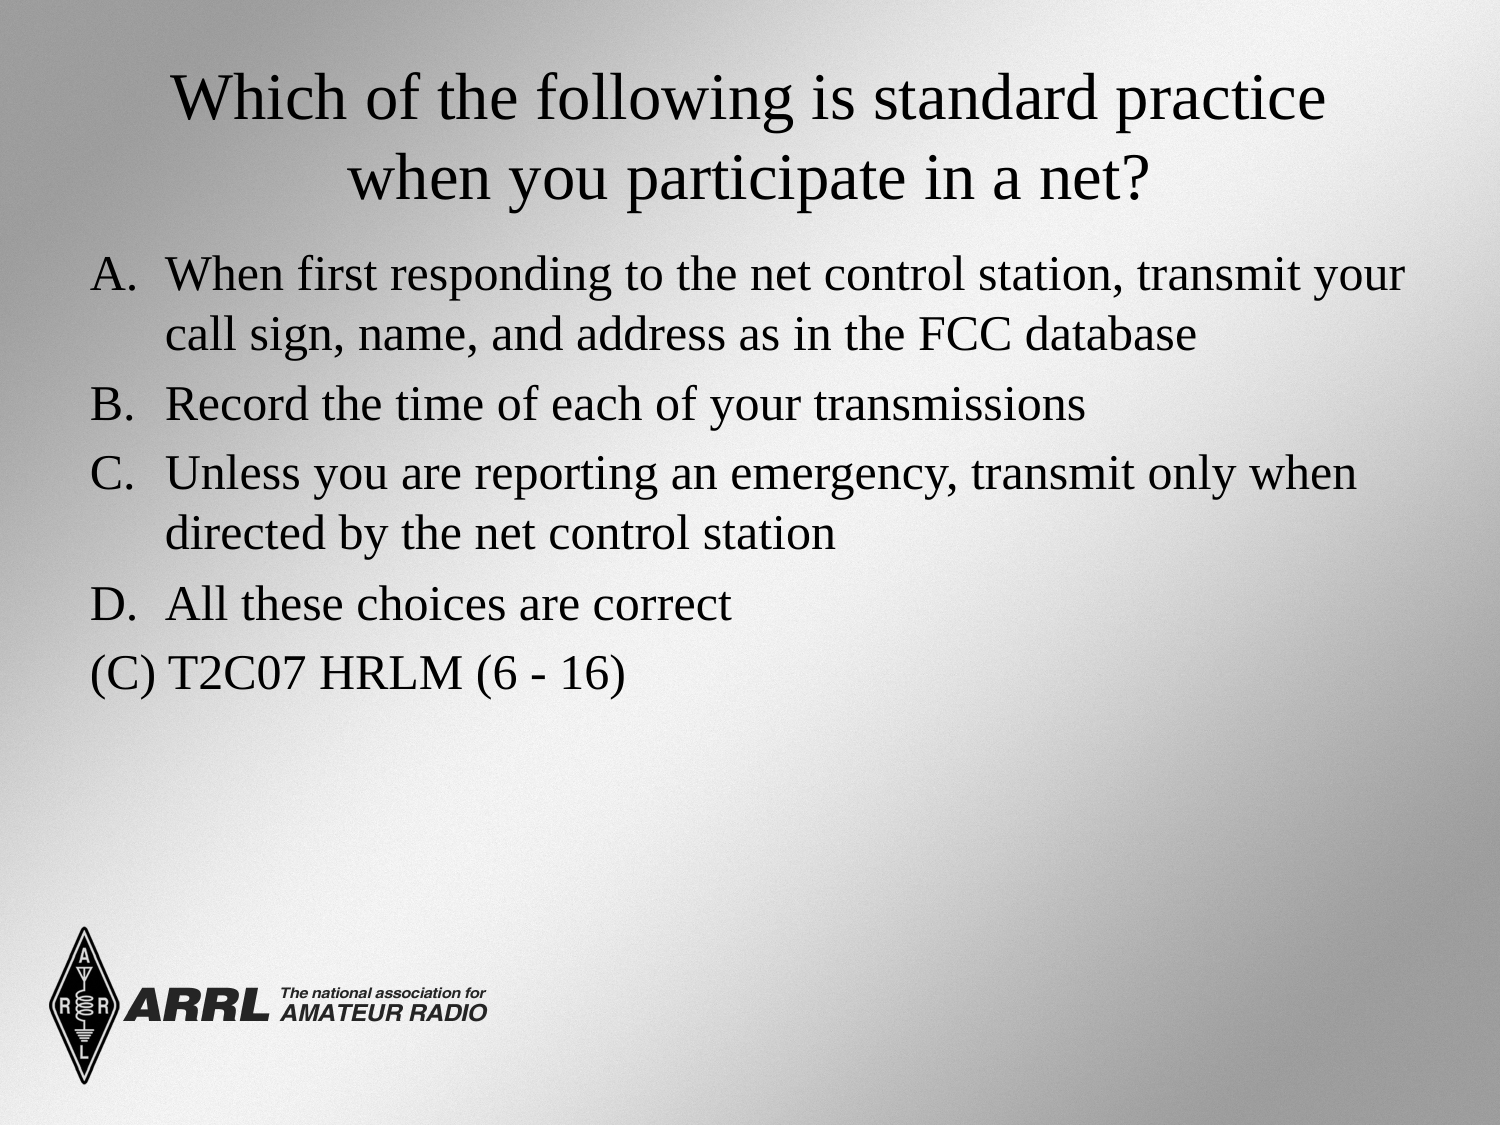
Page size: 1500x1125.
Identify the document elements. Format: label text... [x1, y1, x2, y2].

list When first responding to the net control station, transmit your call sign, name, and address as in the FCC database Record the time of each of your transmissions Unless you are reporting an emergency, transmit only when directed by the net control station All these choices are correct (C) T2C07 HRLM (6 - 16) [75, 232, 1425, 1005]
title Which of the following is standard practice when you participate in a net? [75, 45, 1425, 232]
picture [0, 0, 1500, 1125]
